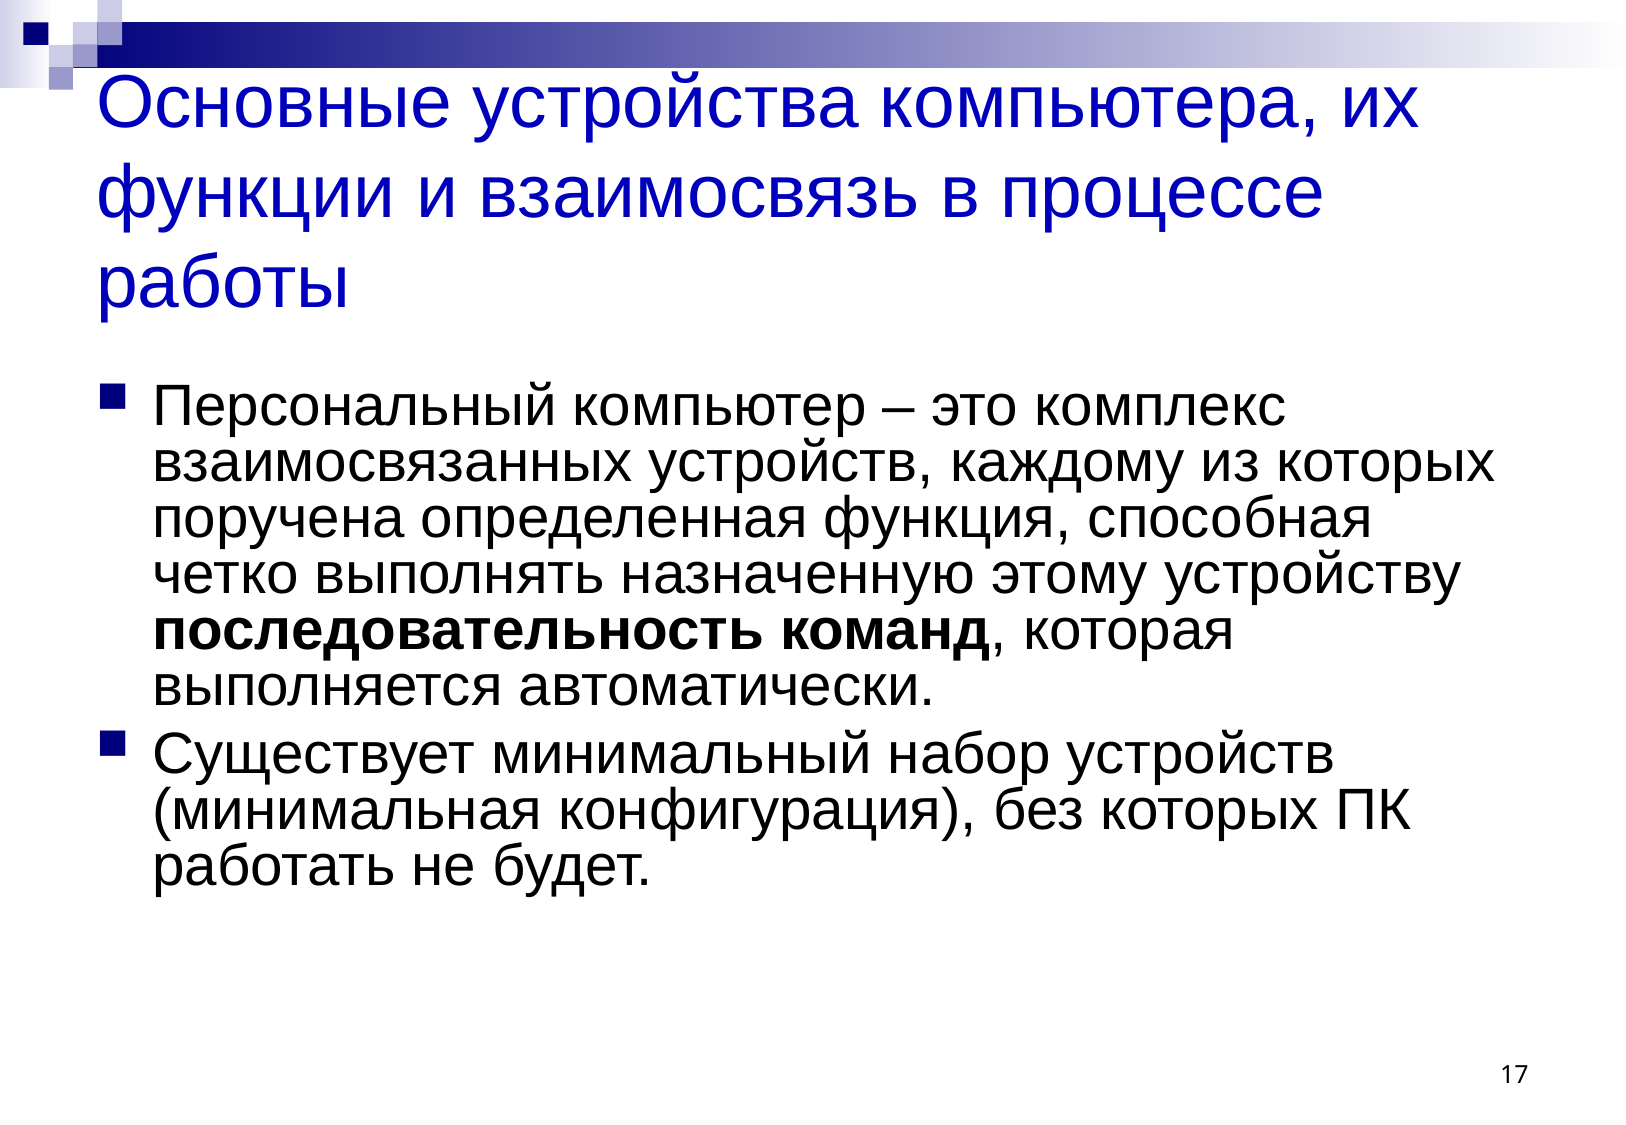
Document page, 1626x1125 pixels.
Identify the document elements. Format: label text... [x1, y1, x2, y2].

slide_number 17 [1164, 1025, 1544, 1100]
title Основные устройства компьютера, их функции и взаимосвязь в процессе работы [81, 75, 1544, 300]
list Персональный компьютер – это комплекс взаимосвязанных устройств, каждому из которых поручена определенная функция, способная четко выполнять назначенную этому устройству последовательность команд, которая выполняется автоматически. Существует минимальный набор устройств (минимальная конфигурация), без которых ПК работать не будет. [81, 373, 1544, 963]
